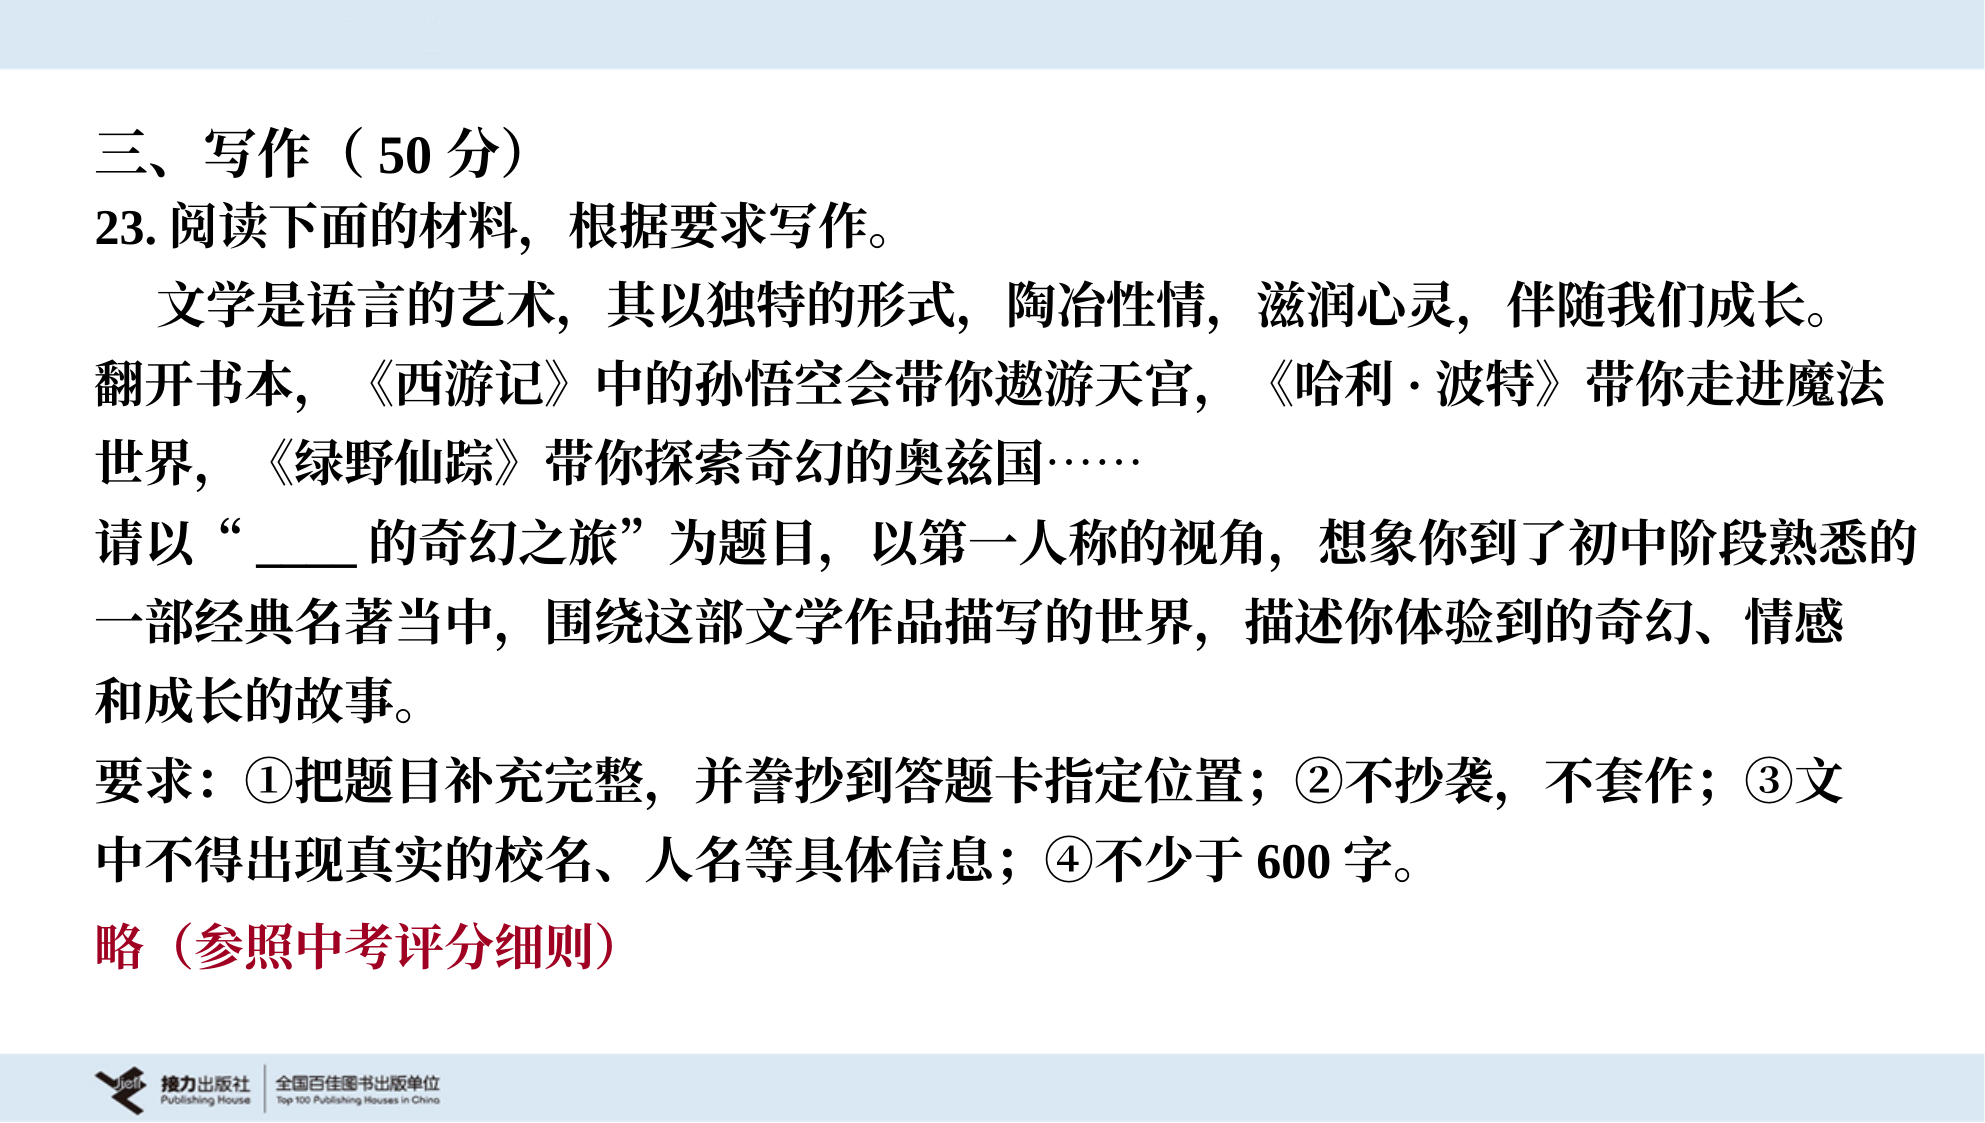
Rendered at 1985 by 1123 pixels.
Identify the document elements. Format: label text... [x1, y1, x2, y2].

text_box 略（参照中考评分细则） [94, 887, 1892, 976]
text_box 23.阅读下面的材料，根据要求写作。 文学是语言的艺术，其以独特的形式，陶冶性情，滋润心灵，伴随我们成长。 翻开书本，《西游记》中的孙悟空会带你遨游天宫，《哈利·波特》带你走进魔法 世界，《绿野仙踪》带你探索奇幻的奥兹国…… 请以“____的奇幻之旅”为题目，以第一人称的视角，想象你到了初中阶段熟悉的 一部经典名著当中，围绕这部文学作品描写的世界，描述你体验到的奇幻、情感 和成长的故事。 [94, 175, 1892, 730]
picture [0, 0, 1985, 1122]
text_box 要求：①把题目补充完整，并誊抄到答题卡指定位置；②不抄袭，不套作；③文 中不得出现真实的校名、人名等具体信息；④不少于600字。 [94, 730, 1892, 887]
text_box 三、写作（50分） [94, 88, 1892, 175]
